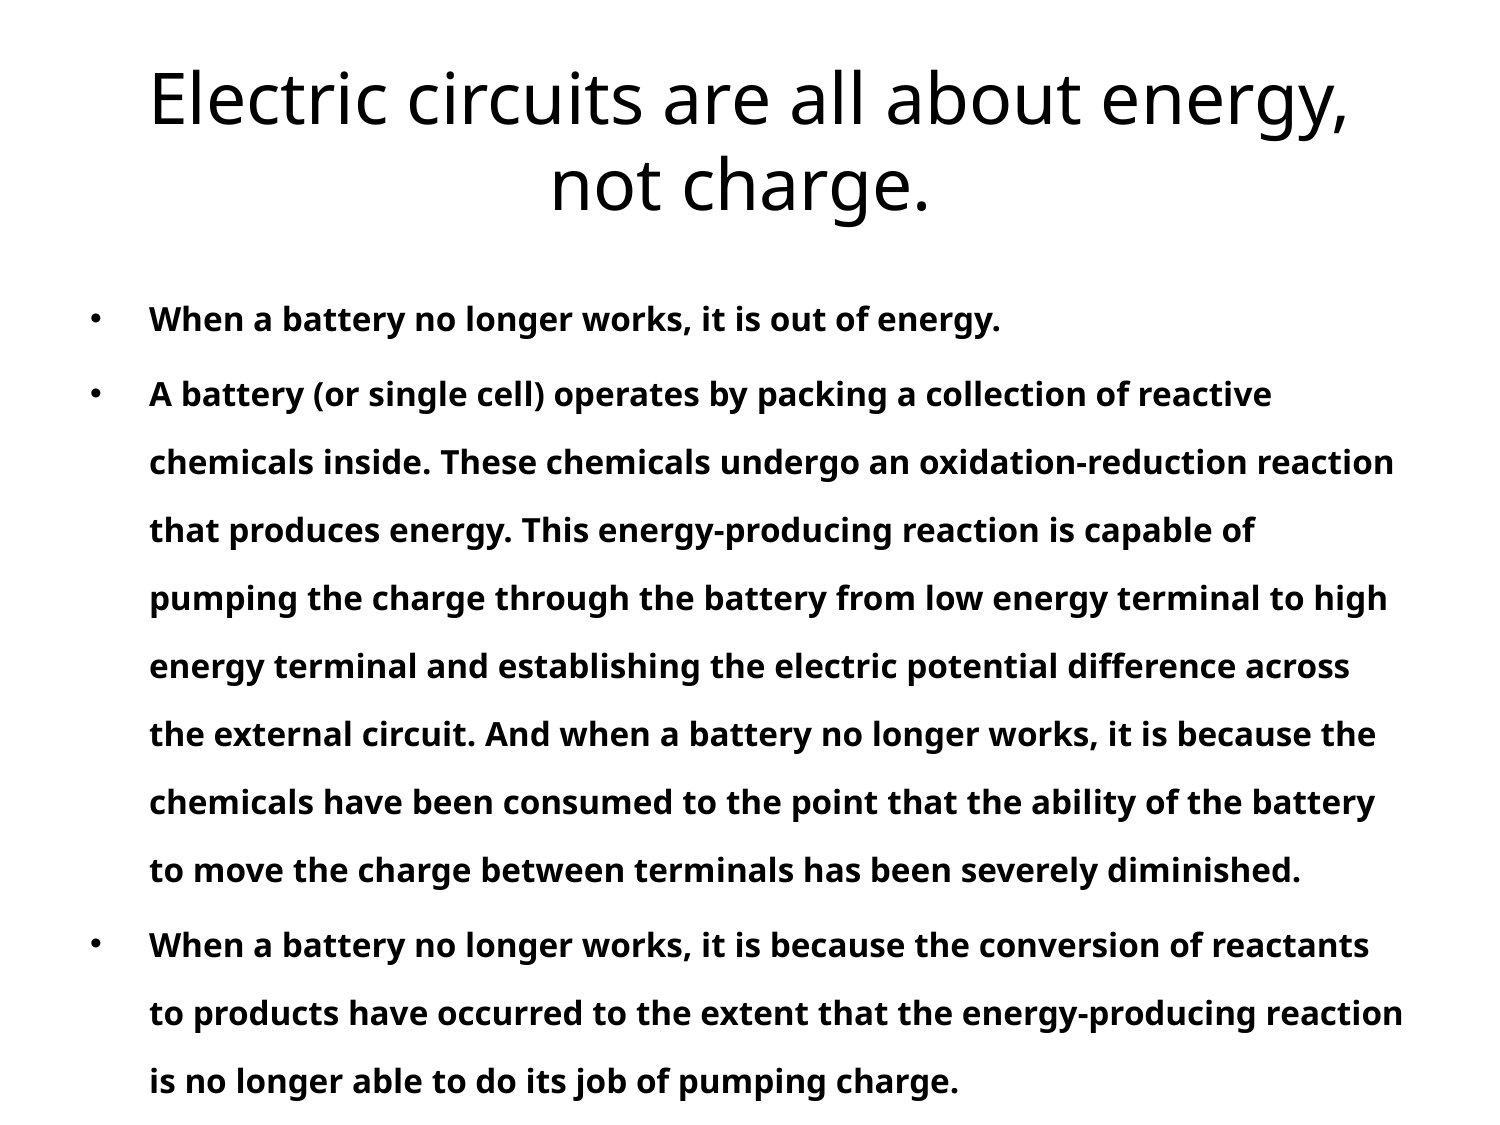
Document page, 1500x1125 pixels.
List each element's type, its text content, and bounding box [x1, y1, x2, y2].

list When a battery no longer works, it is out of energy. A battery (or single cell) operates by packing a collection of reactive chemicals inside. These chemicals undergo an oxidation-reduction reaction that produces energy. This energy-producing reaction is capable of pumping the charge through the battery from low energy terminal to high energy terminal and establishing the electric potential difference across the external circuit. And when a battery no longer works, it is because the chemicals have been consumed to the point that the ability of the battery to move the charge between terminals has been severely diminished. When a battery no longer works, it is because the conversion of reactants to products have occurred to the extent that the energy-producing reaction is no longer able to do its job of pumping charge. [75, 262, 1425, 1125]
title Electric circuits are all about energy, not charge. [75, 45, 1425, 233]
